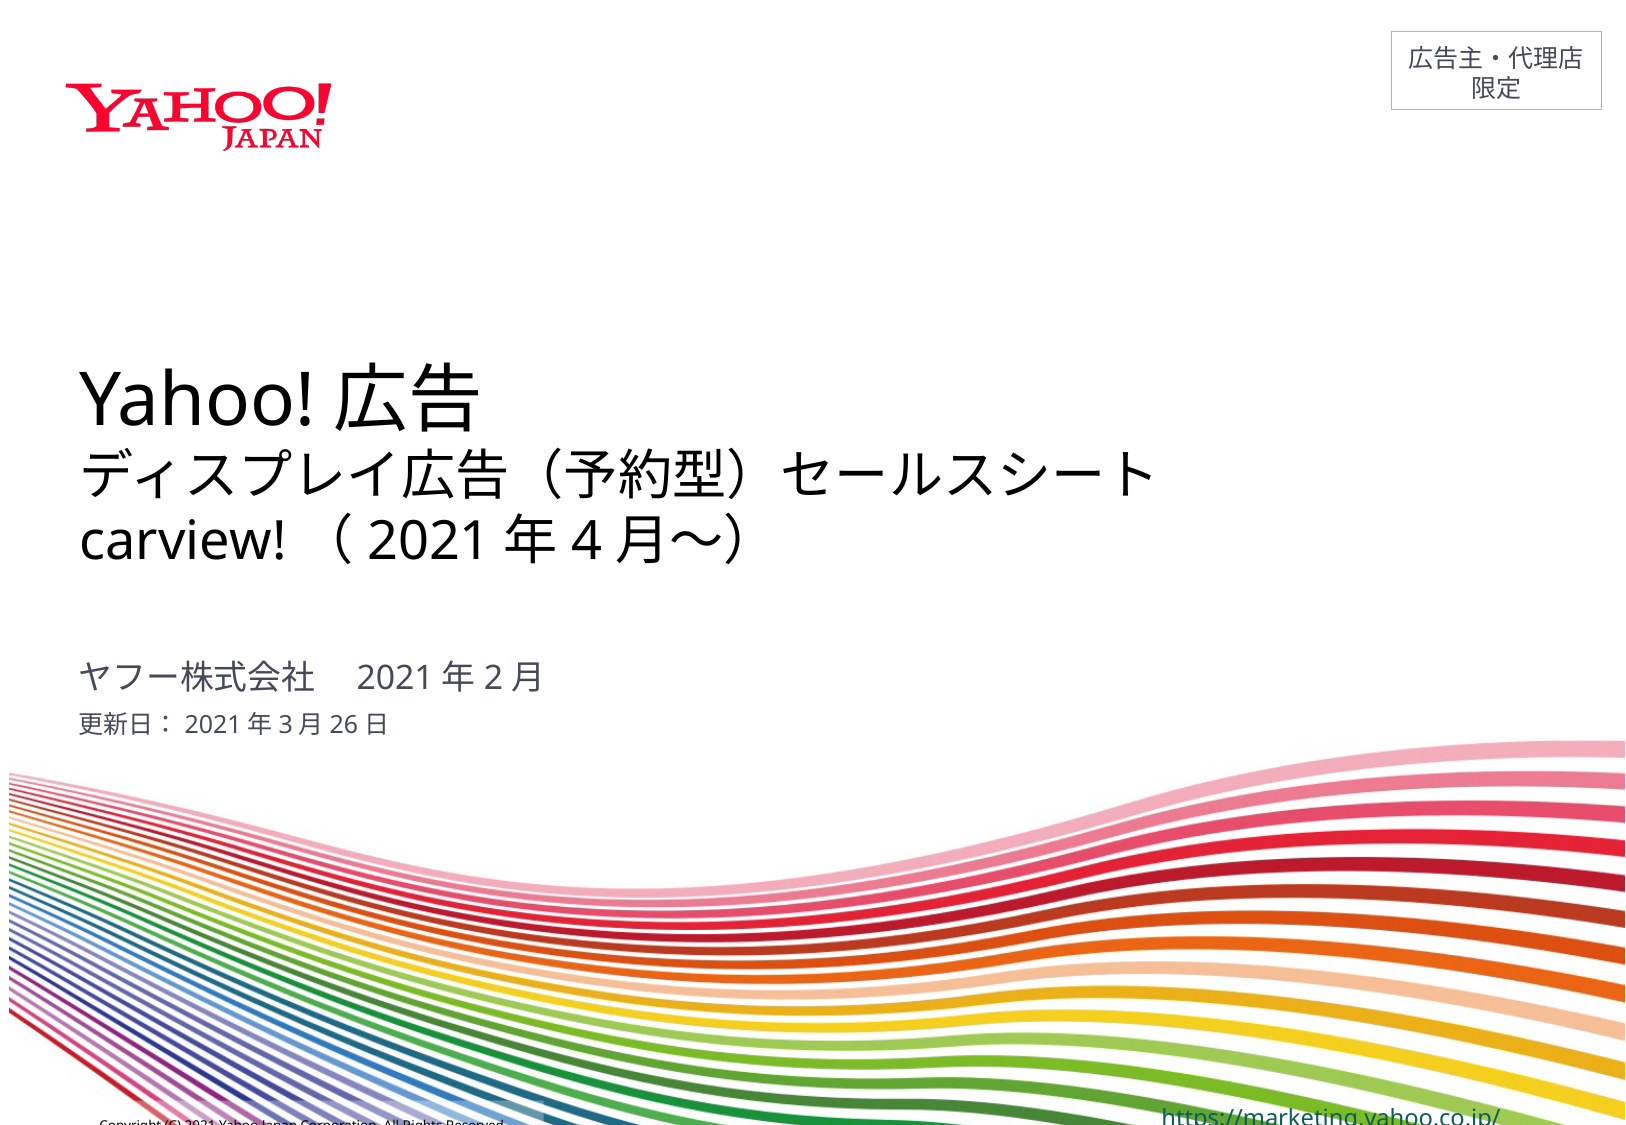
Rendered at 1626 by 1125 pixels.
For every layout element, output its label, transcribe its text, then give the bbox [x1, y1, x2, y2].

picture [39, 66, 358, 165]
text_box Yahoo!広告 ディスプレイ広告（予約型）セールスシート carview!（2021年4月～） [64, 343, 1545, 578]
text_box ヤフー株式会社 2021年2月 更新日：2021年3月26日 [63, 646, 650, 737]
picture [9, 739, 1625, 1125]
